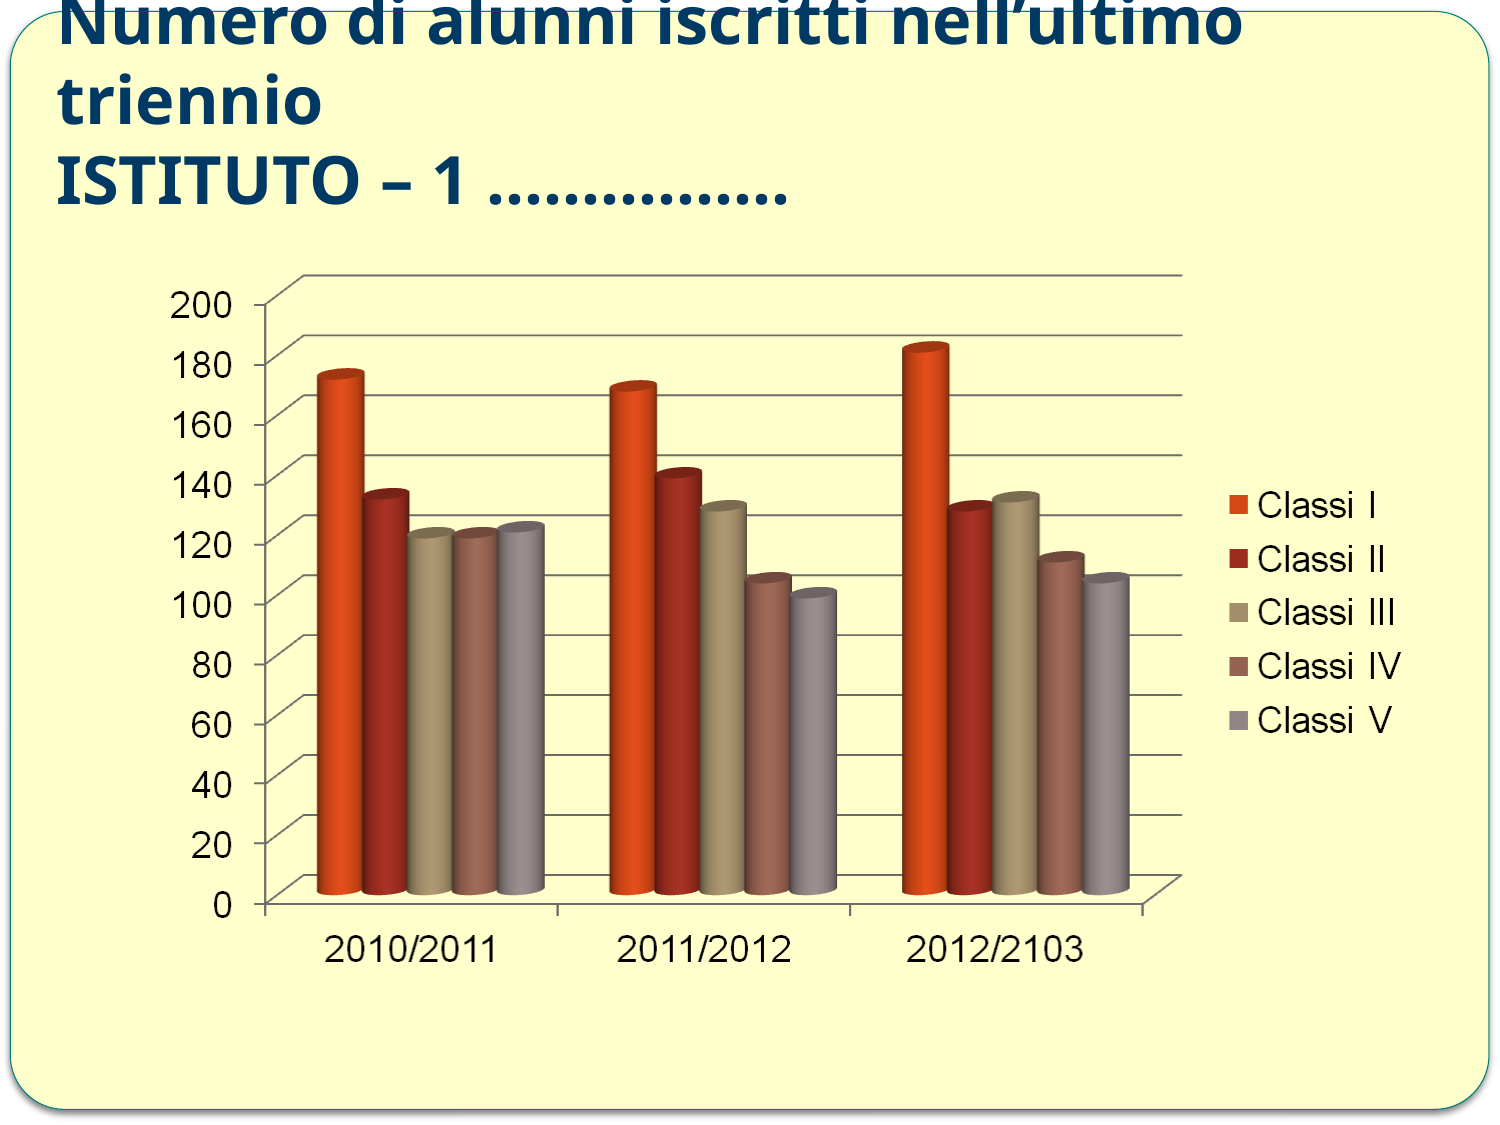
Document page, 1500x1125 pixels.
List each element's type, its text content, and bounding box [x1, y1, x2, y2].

title Numero di alunni iscritti nell’ultimo triennio ISTITUTO – 1 ……………. [40, 44, 1460, 233]
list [141, 228, 1434, 996]
